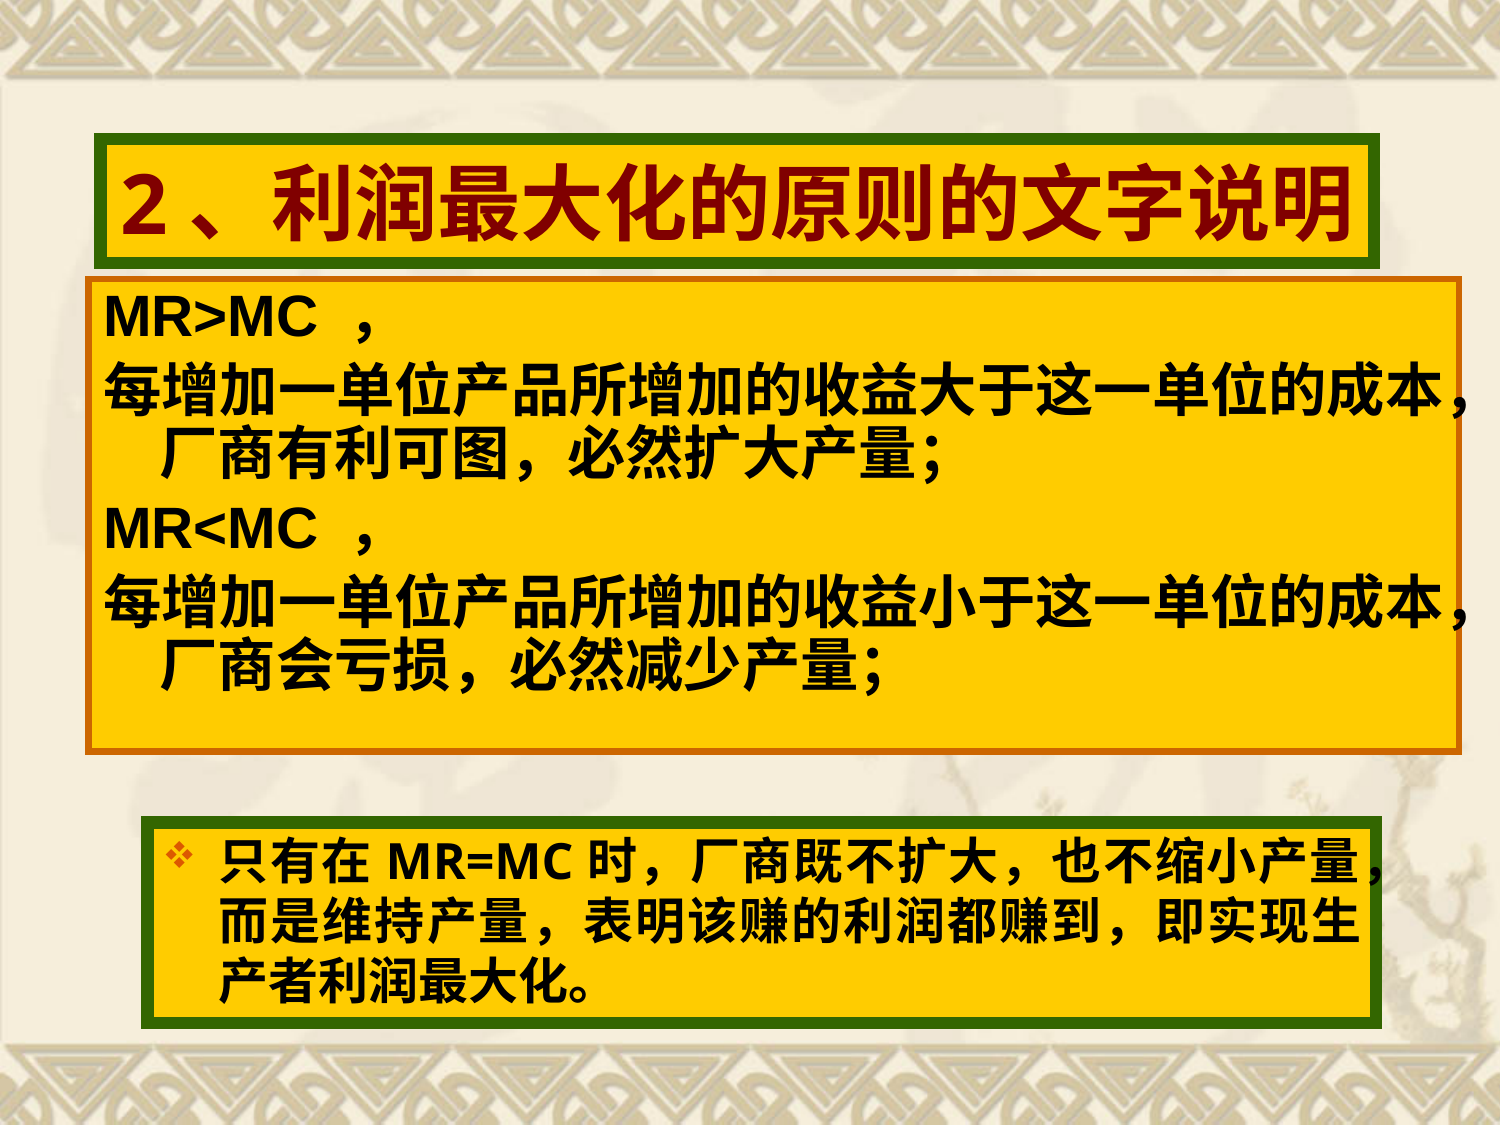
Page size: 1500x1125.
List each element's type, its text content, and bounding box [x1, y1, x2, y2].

list MR>MC ， 每增加一单位产品所增加的收益大于这一单位的成本，厂商有利可图，必然扩大产量； MR<MC ， 每增加一单位产品所增加的收益小于这一单位的成本，厂商会亏损，必然减少产量； [88, 278, 1459, 752]
text_box 只有在MR=MC时，厂商既不扩大，也不缩小产量，而是维持产量，表明该赚的利润都赚到，即实现生产者利润最大化。 [147, 822, 1376, 1024]
picture [0, 0, 1500, 1125]
title 2、利润最大化的原则的文字说明 [100, 138, 1374, 263]
